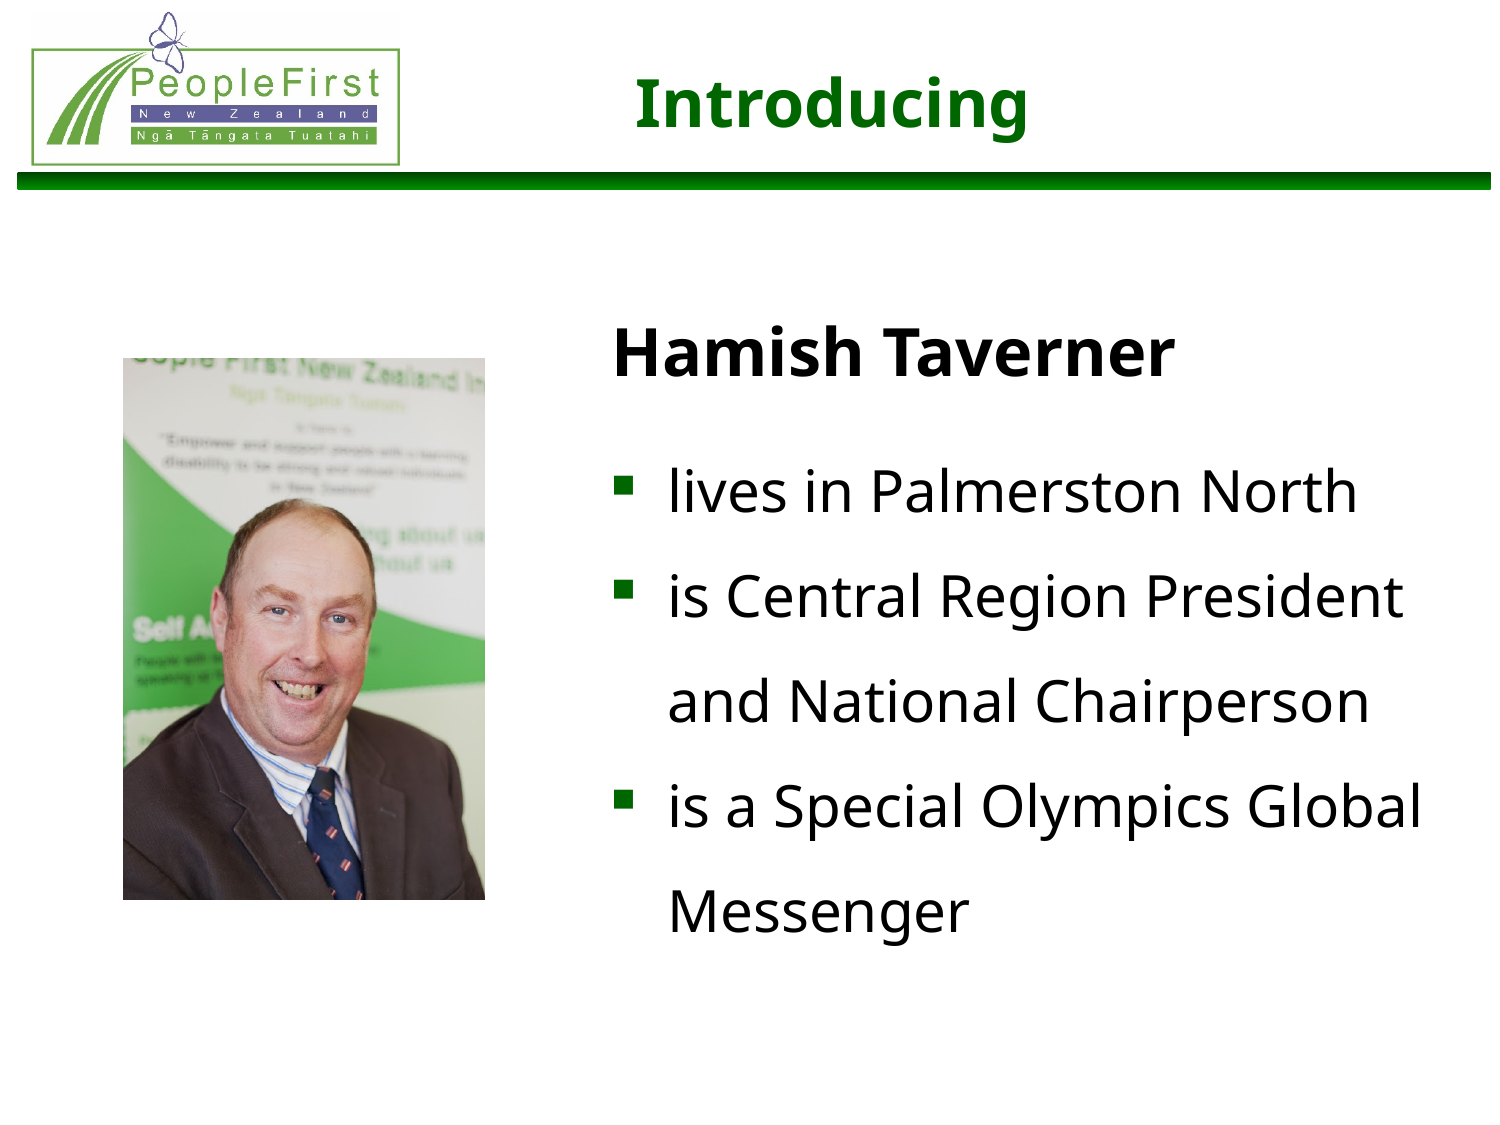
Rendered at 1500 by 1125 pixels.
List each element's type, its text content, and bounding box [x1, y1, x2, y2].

list Hamish Taverner lives in Palmerston North is Central Region President and National Chairperson is a Special Olympics Global Messenger [596, 302, 1469, 1006]
picture [123, 358, 485, 900]
picture [31, 11, 400, 166]
title Introducing [336, 53, 1341, 133]
